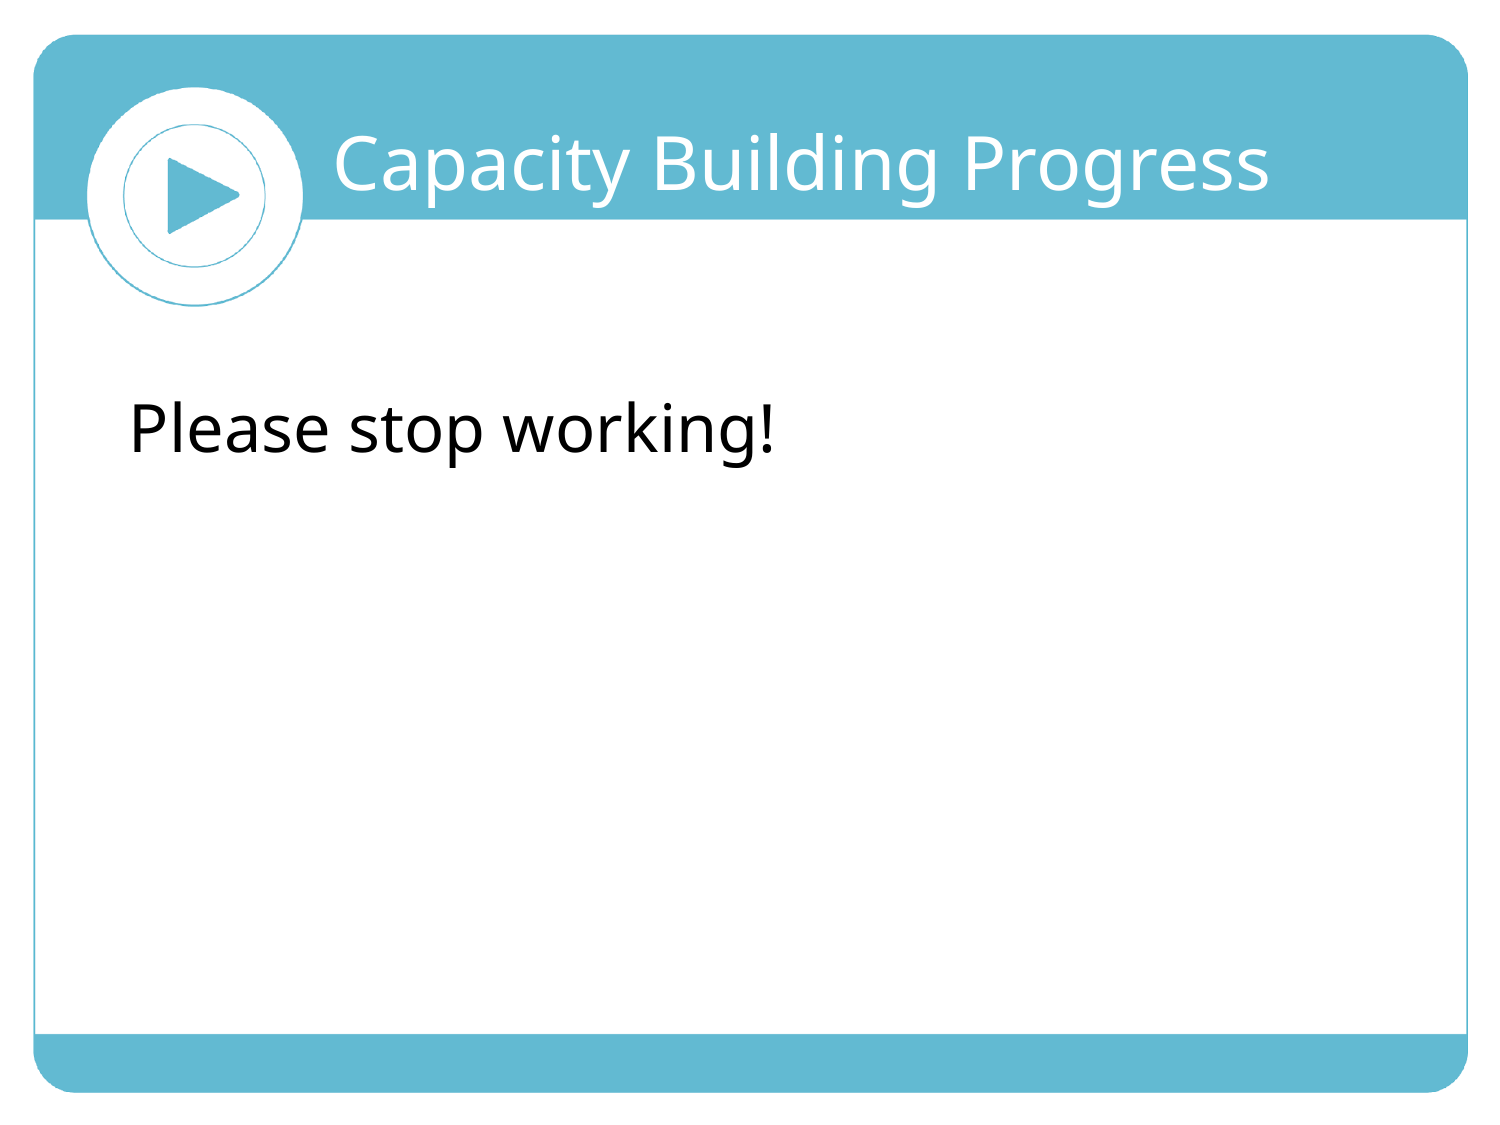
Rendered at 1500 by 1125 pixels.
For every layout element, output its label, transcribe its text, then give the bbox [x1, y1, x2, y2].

picture [0, 0, 1500, 1125]
text_box Capacity Building Progress [317, 108, 1442, 215]
text_box Please stop working! [113, 377, 1375, 827]
